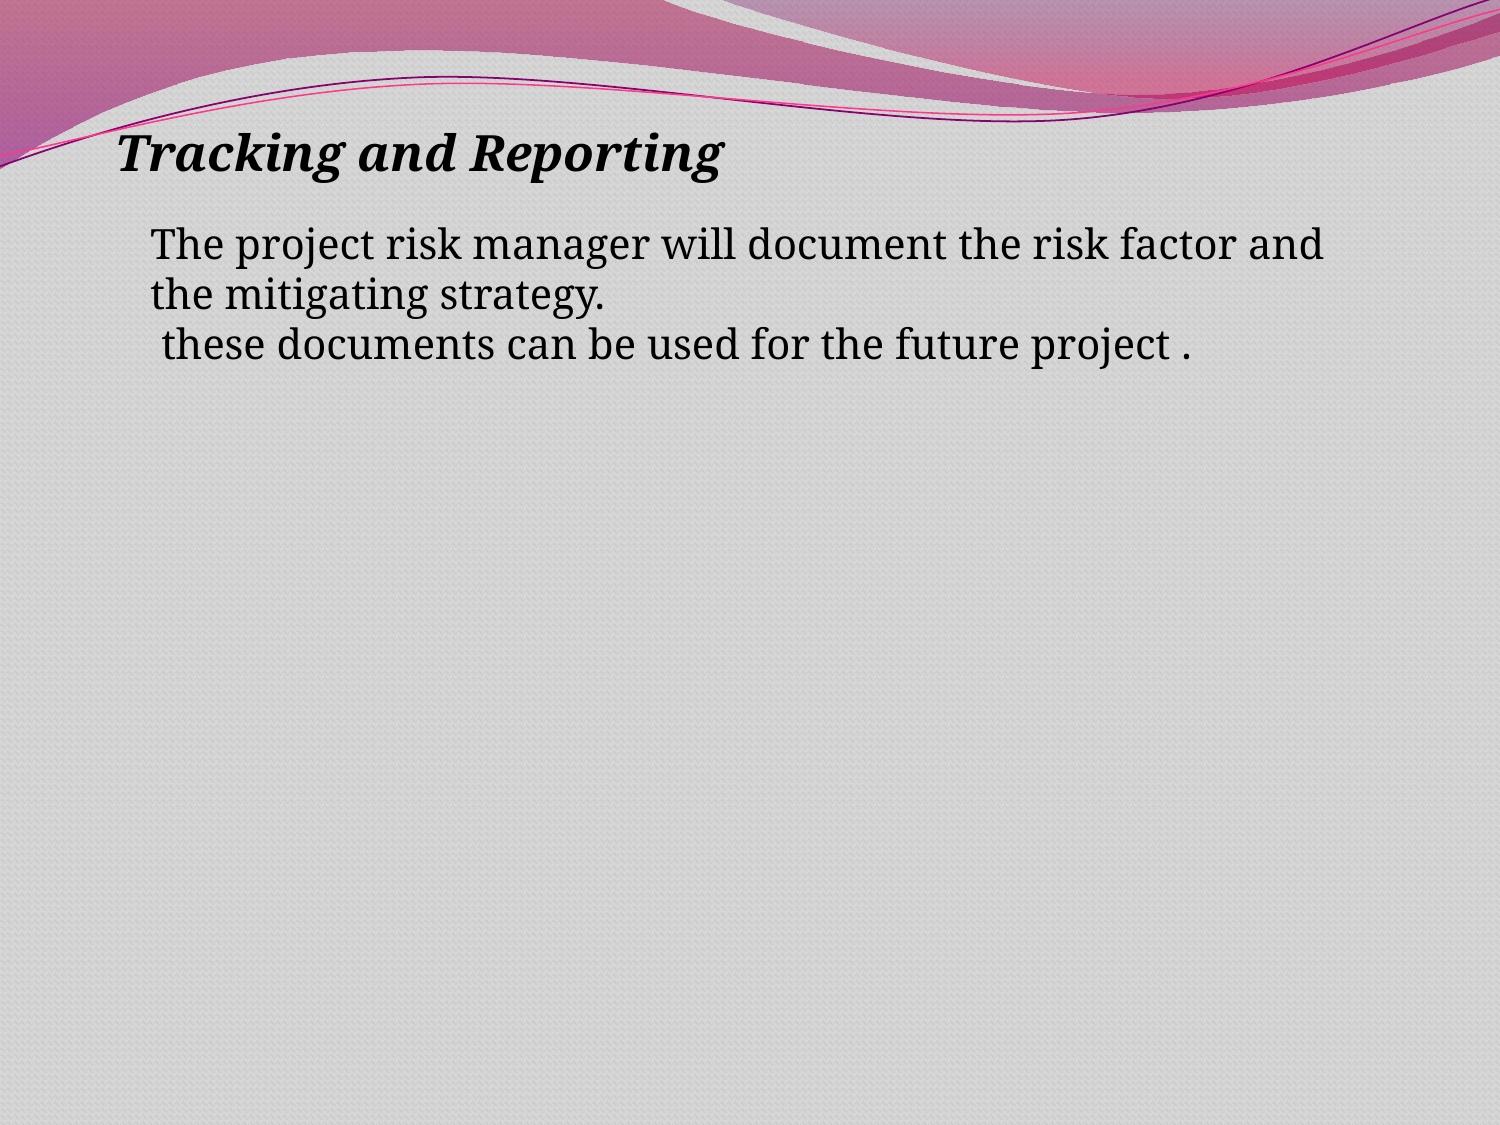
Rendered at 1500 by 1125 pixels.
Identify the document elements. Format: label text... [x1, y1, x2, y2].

text_box The project risk manager will document the risk factor and the mitigating strategy. these documents can be used for the future project . [135, 210, 1388, 376]
text_box Tracking and Reporting [100, 113, 738, 189]
